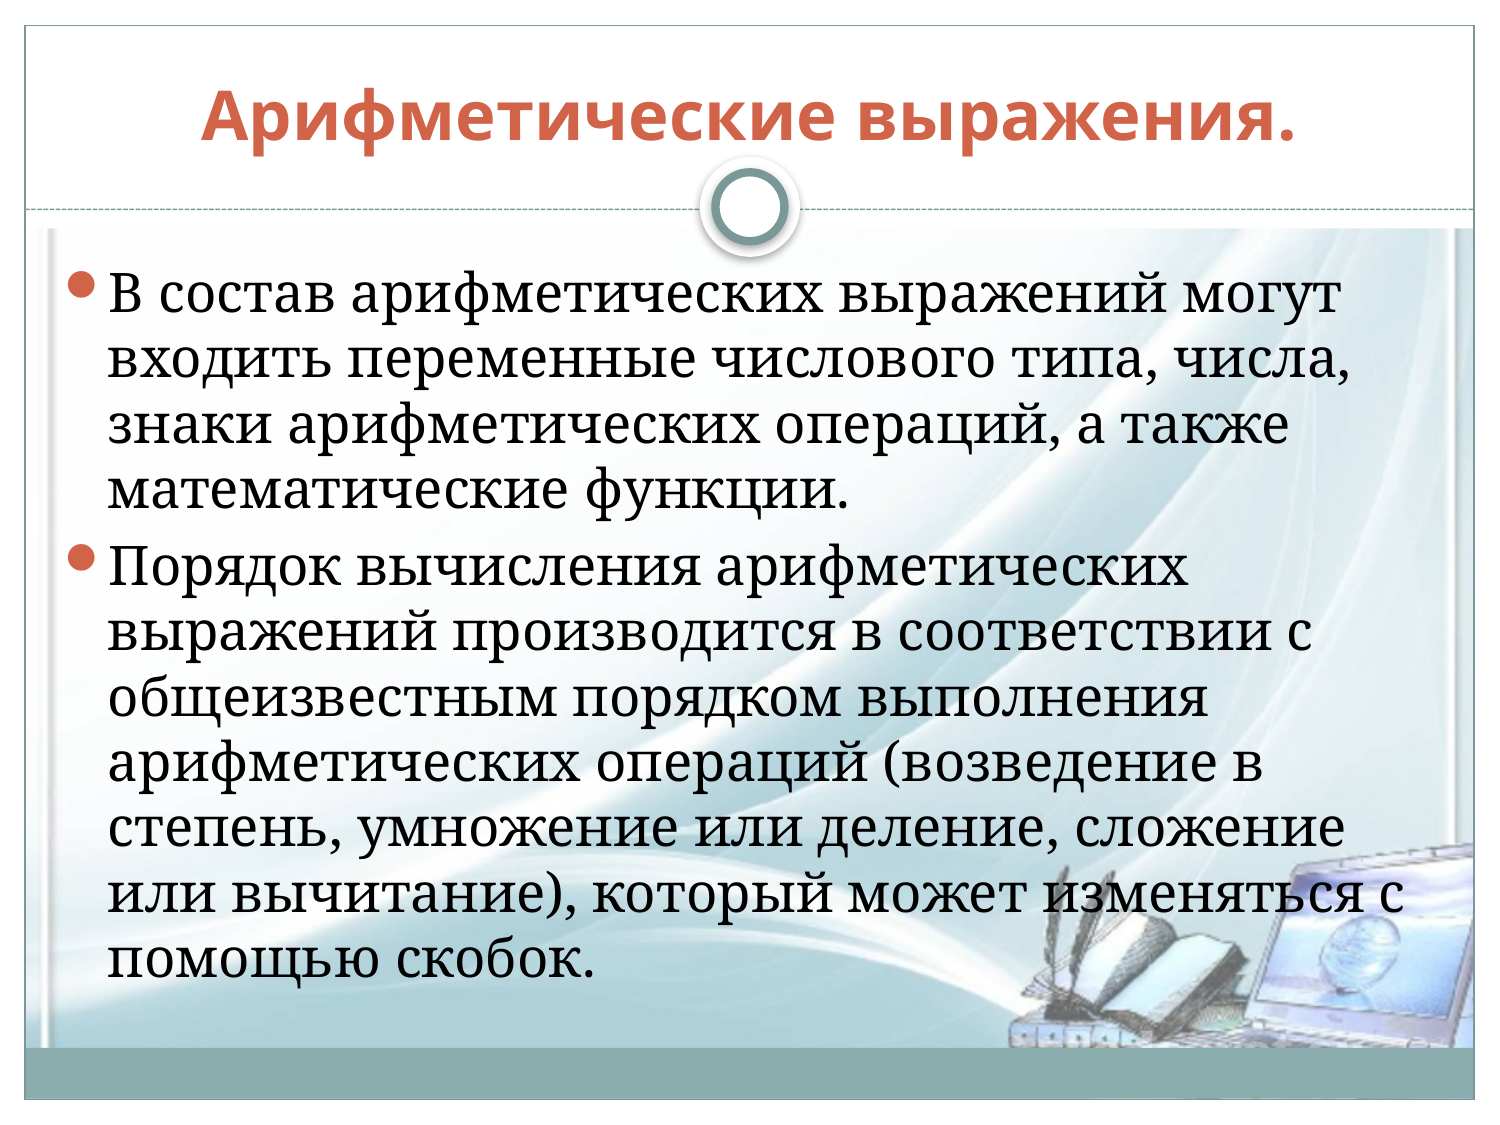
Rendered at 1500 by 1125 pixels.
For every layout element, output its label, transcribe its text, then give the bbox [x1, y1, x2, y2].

list В состав арифметических выражений могут входить переменные числового типа, числа, знаки арифметических операций, а также математические функции. Порядок вычисления арифметических выражений производится в соответствии с общеизвестным порядком выполнения арифметических операций (возведение в степень, умножение или деление, сложение или вычитание), который может изменяться с помощью скобок. [49, 250, 1445, 1001]
picture [26, 229, 1473, 1047]
title Арифметические выражения. [49, 37, 1450, 162]
